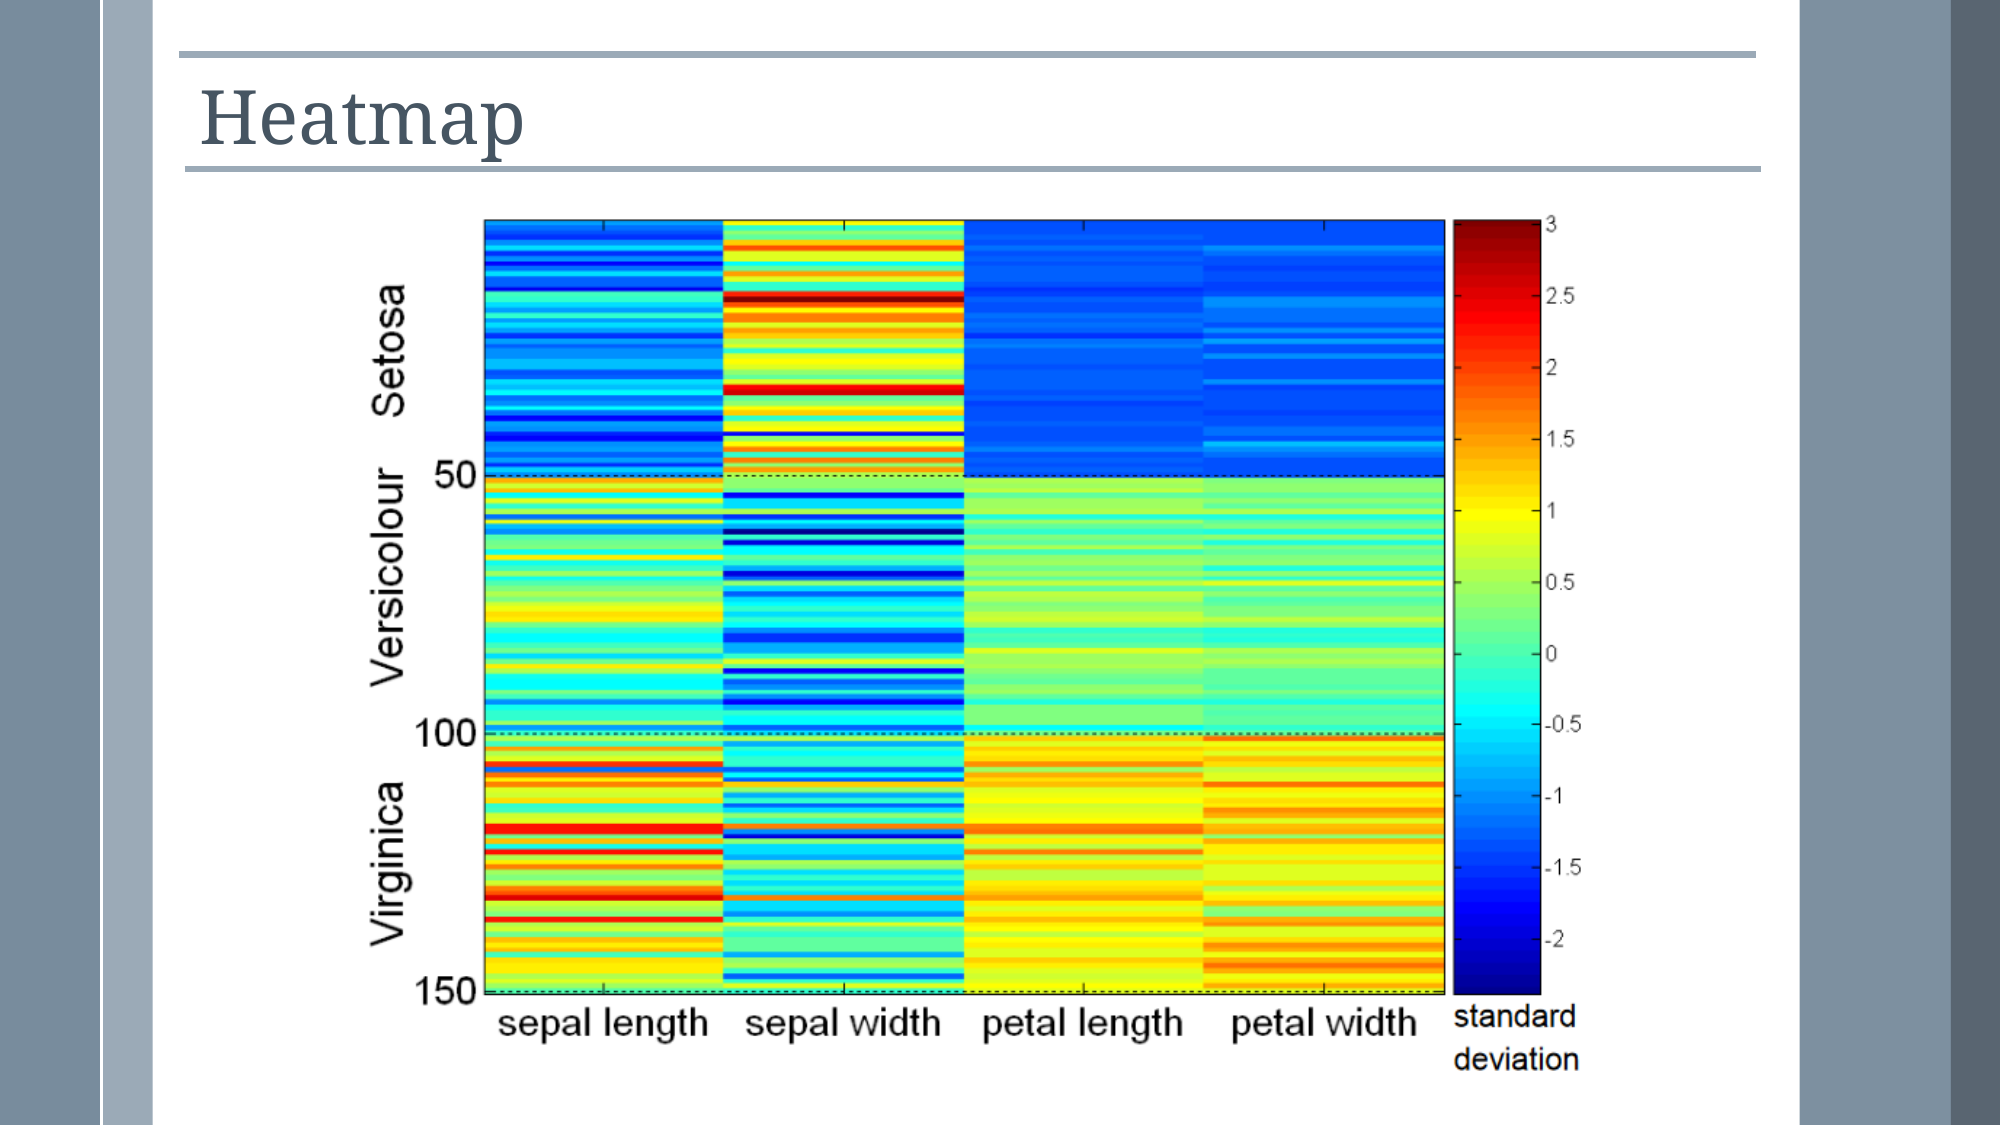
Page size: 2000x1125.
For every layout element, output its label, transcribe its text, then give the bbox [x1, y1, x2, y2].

text_box Heatmap [184, 62, 1756, 167]
picture [361, 208, 1591, 1084]
